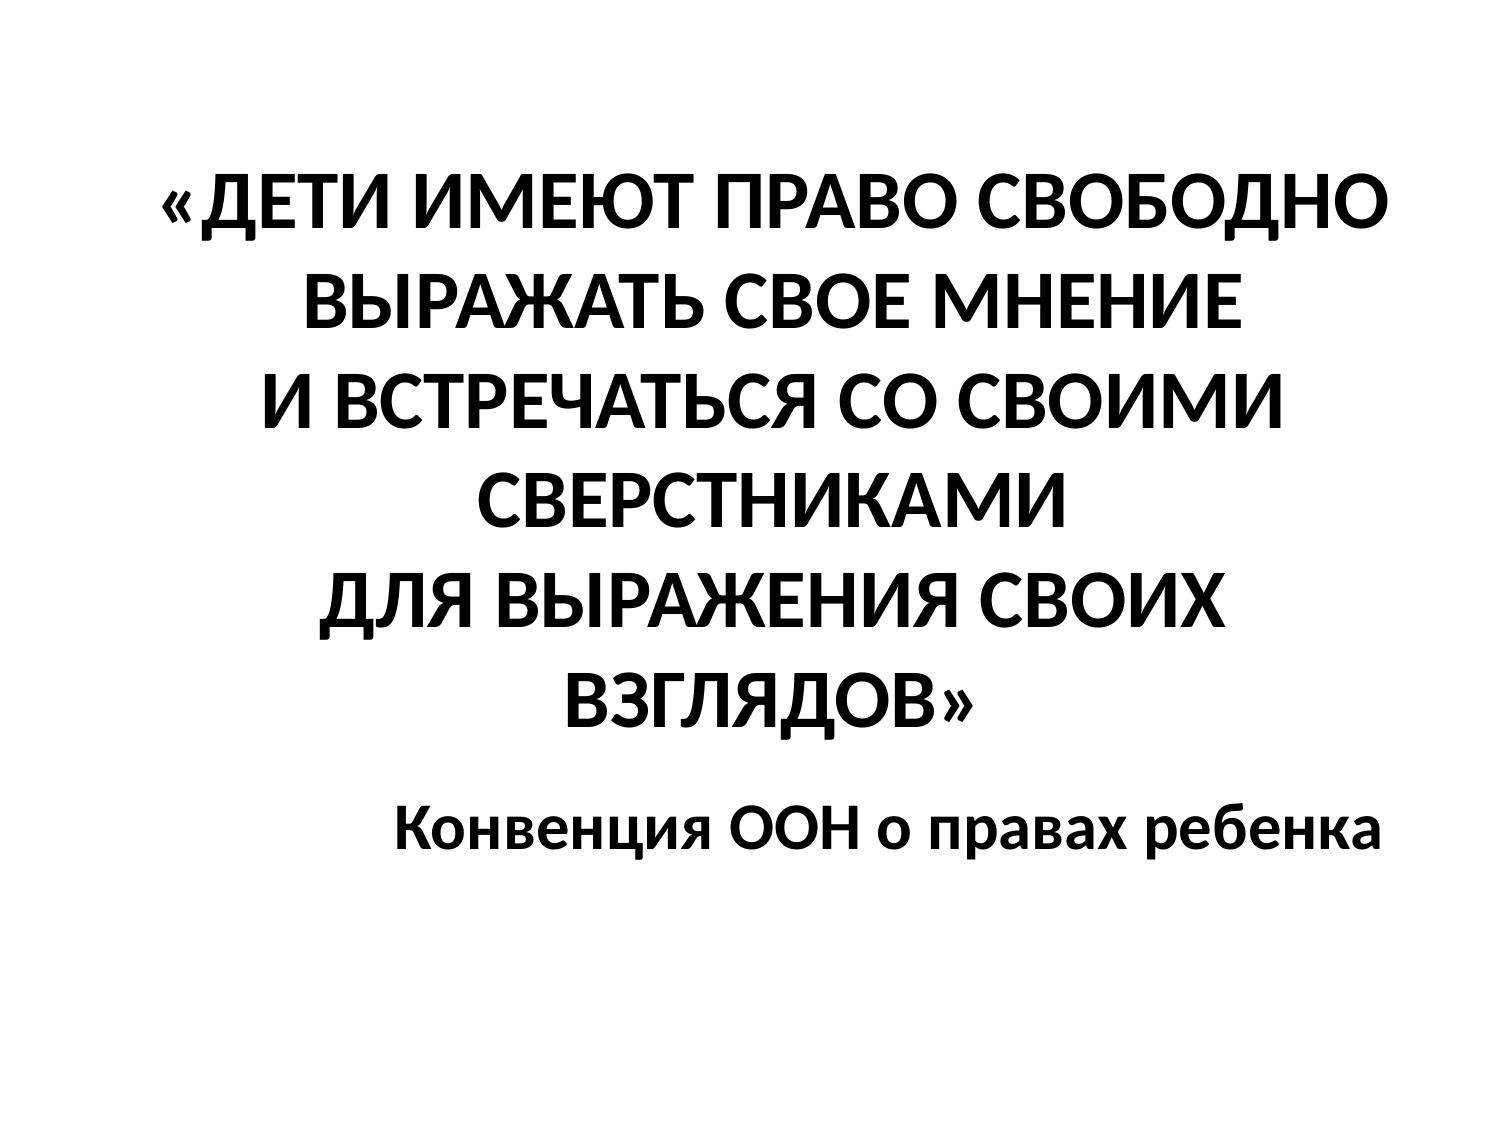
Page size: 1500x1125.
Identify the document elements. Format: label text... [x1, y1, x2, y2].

title «Дети имеют право свободно выражать свое мнение и встречаться со своими сверстниками для выражения своих взглядов» [135, 137, 1411, 361]
list Конвенция ООН о правах ребенка [123, 704, 1399, 951]
